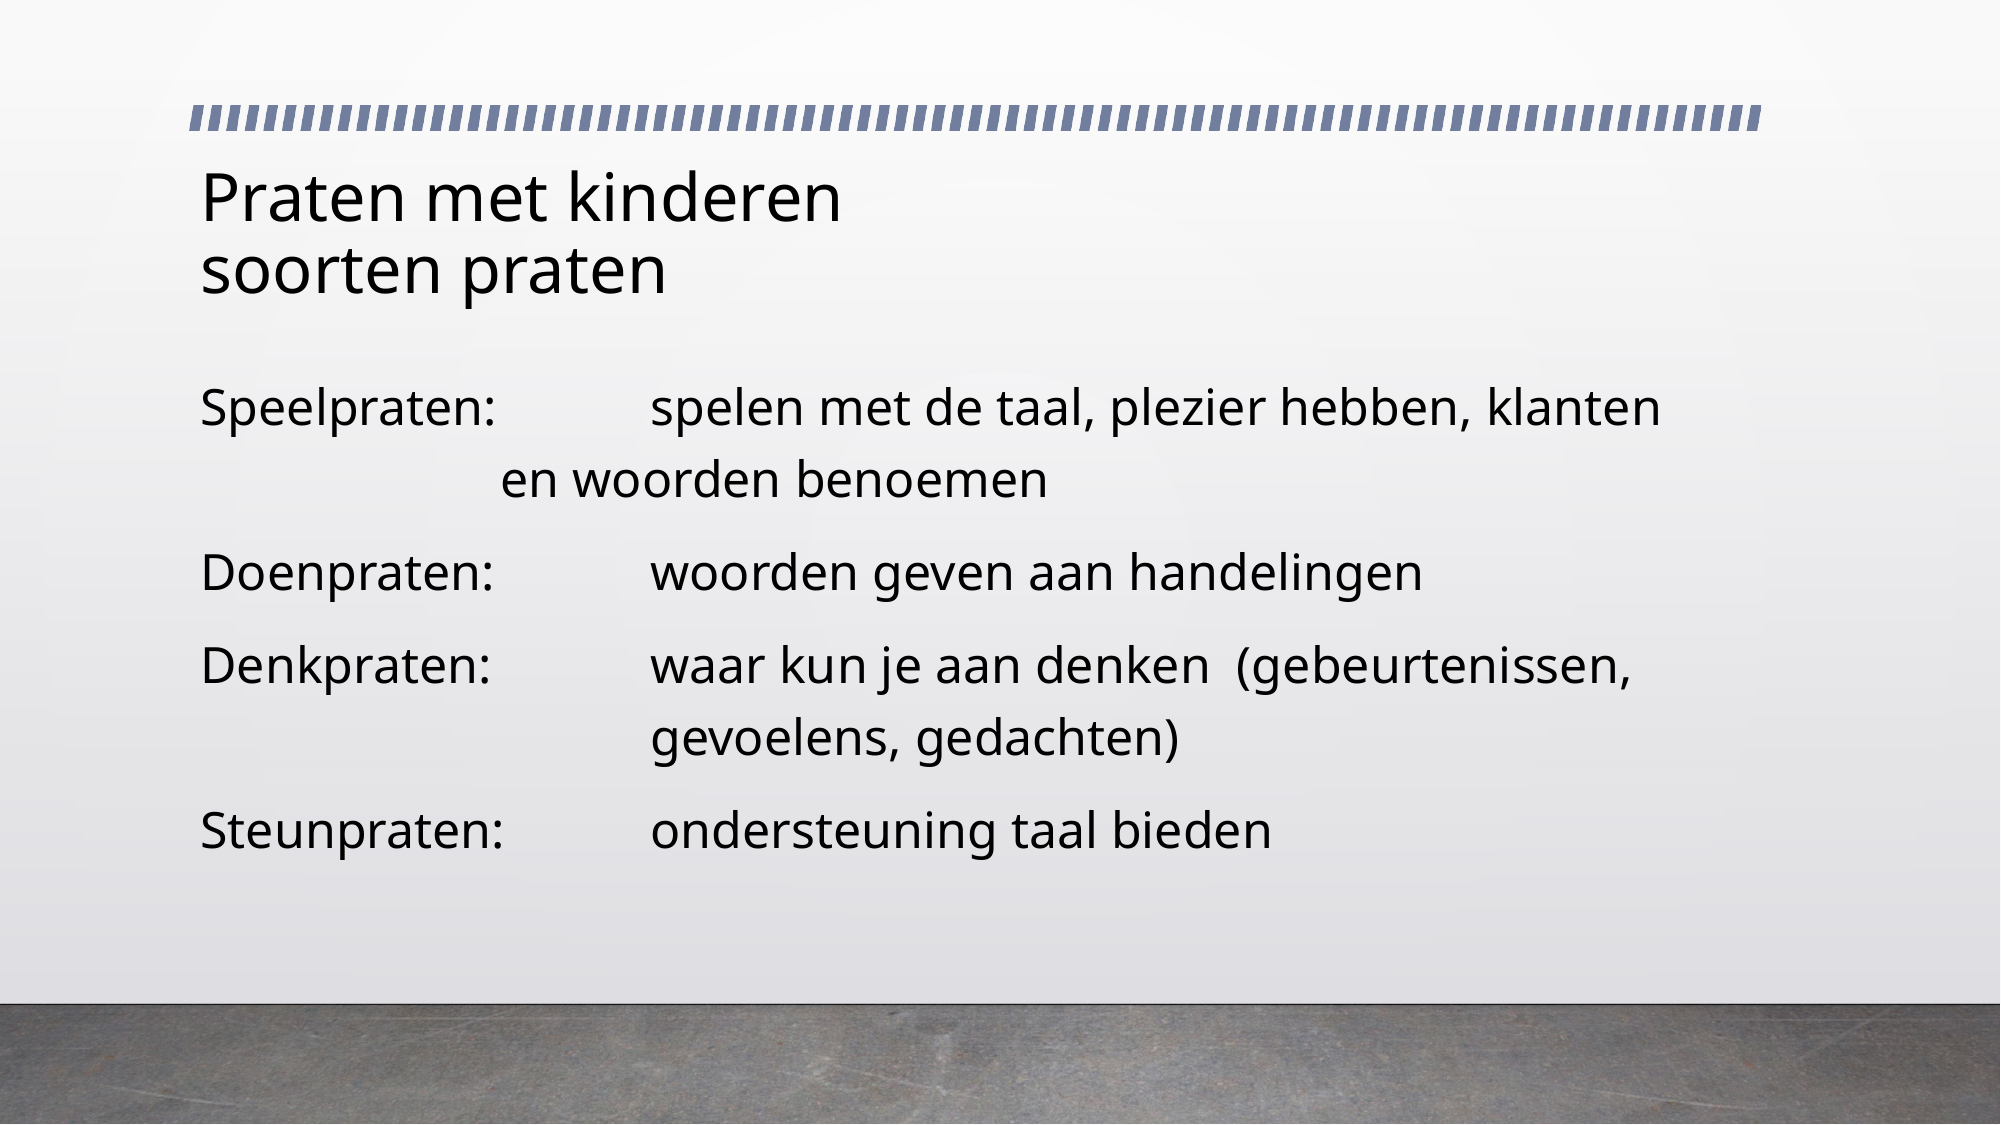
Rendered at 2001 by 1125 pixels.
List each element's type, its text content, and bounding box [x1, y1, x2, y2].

title Praten met kinderen soorten praten [185, 156, 1761, 329]
list Speelpraten: spelen met de taal, plezier hebben, klanten en woorden benoemen Doenpraten: woorden geven aan handelingen Denkpraten: waar kun je aan denken (gebeurtenissen, gevoelens, gedachten) Steunpraten: ondersteuning taal bieden [185, 356, 1761, 897]
picture [0, 1004, 2000, 1124]
